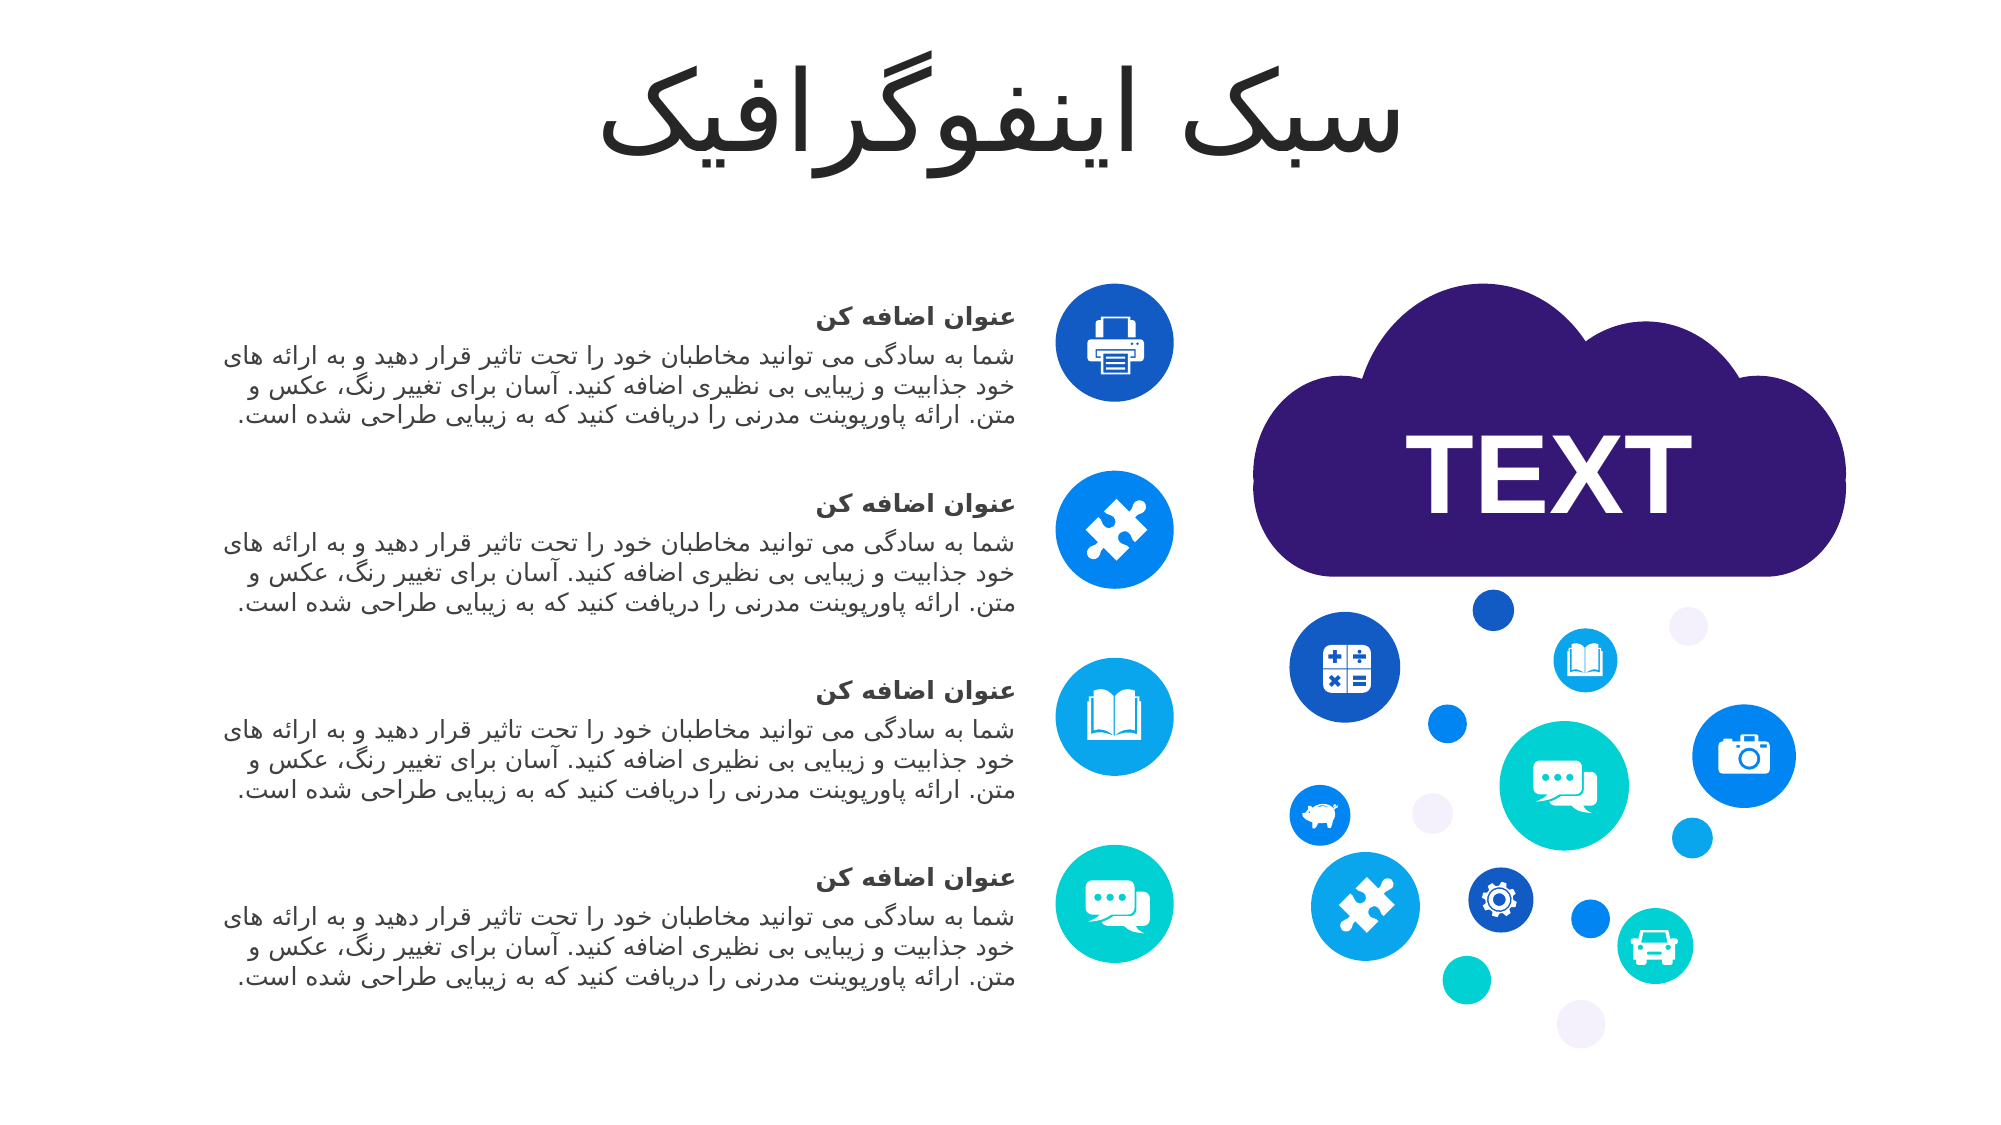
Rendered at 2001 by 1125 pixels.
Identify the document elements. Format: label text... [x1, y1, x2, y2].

text_box [1054, 843, 1175, 964]
list سبک اینفوگرافیک [53, 55, 1952, 175]
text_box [178, 479, 1032, 625]
text_box [1054, 656, 1175, 777]
text_box [1054, 282, 1175, 403]
text_box [1054, 469, 1175, 590]
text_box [178, 853, 1032, 999]
text_box [1086, 688, 1143, 741]
text_box [1086, 315, 1146, 376]
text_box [178, 292, 1032, 438]
text_box [1084, 879, 1151, 935]
text_box TEXT [1348, 393, 1752, 544]
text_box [178, 666, 1032, 812]
text_box [1252, 282, 1848, 578]
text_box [1289, 589, 1796, 1049]
text_box [1084, 497, 1149, 563]
